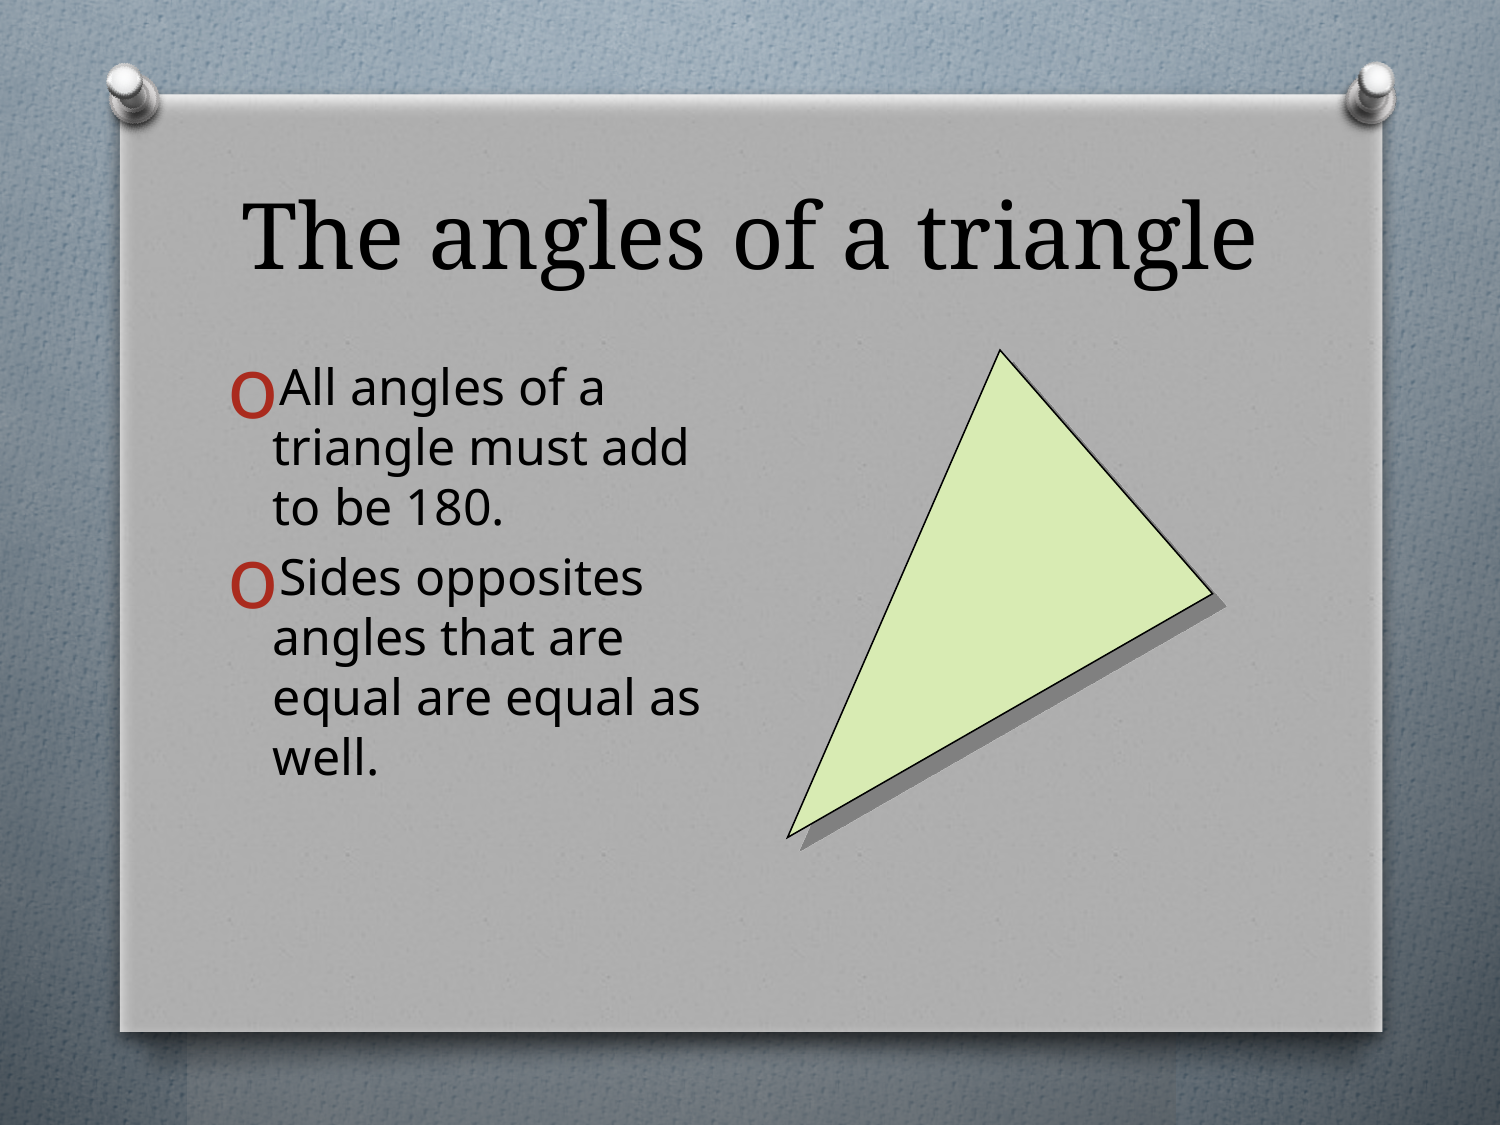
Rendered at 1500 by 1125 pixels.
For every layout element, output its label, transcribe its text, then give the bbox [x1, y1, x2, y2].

picture [75, 29, 198, 153]
title The angles of a triangle [179, 134, 1323, 332]
picture [1317, 35, 1439, 156]
text_box [787, 350, 1213, 838]
list All angles of a triangle must add to be 180. Sides opposites angles that are equal are equal as well. [213, 348, 738, 939]
